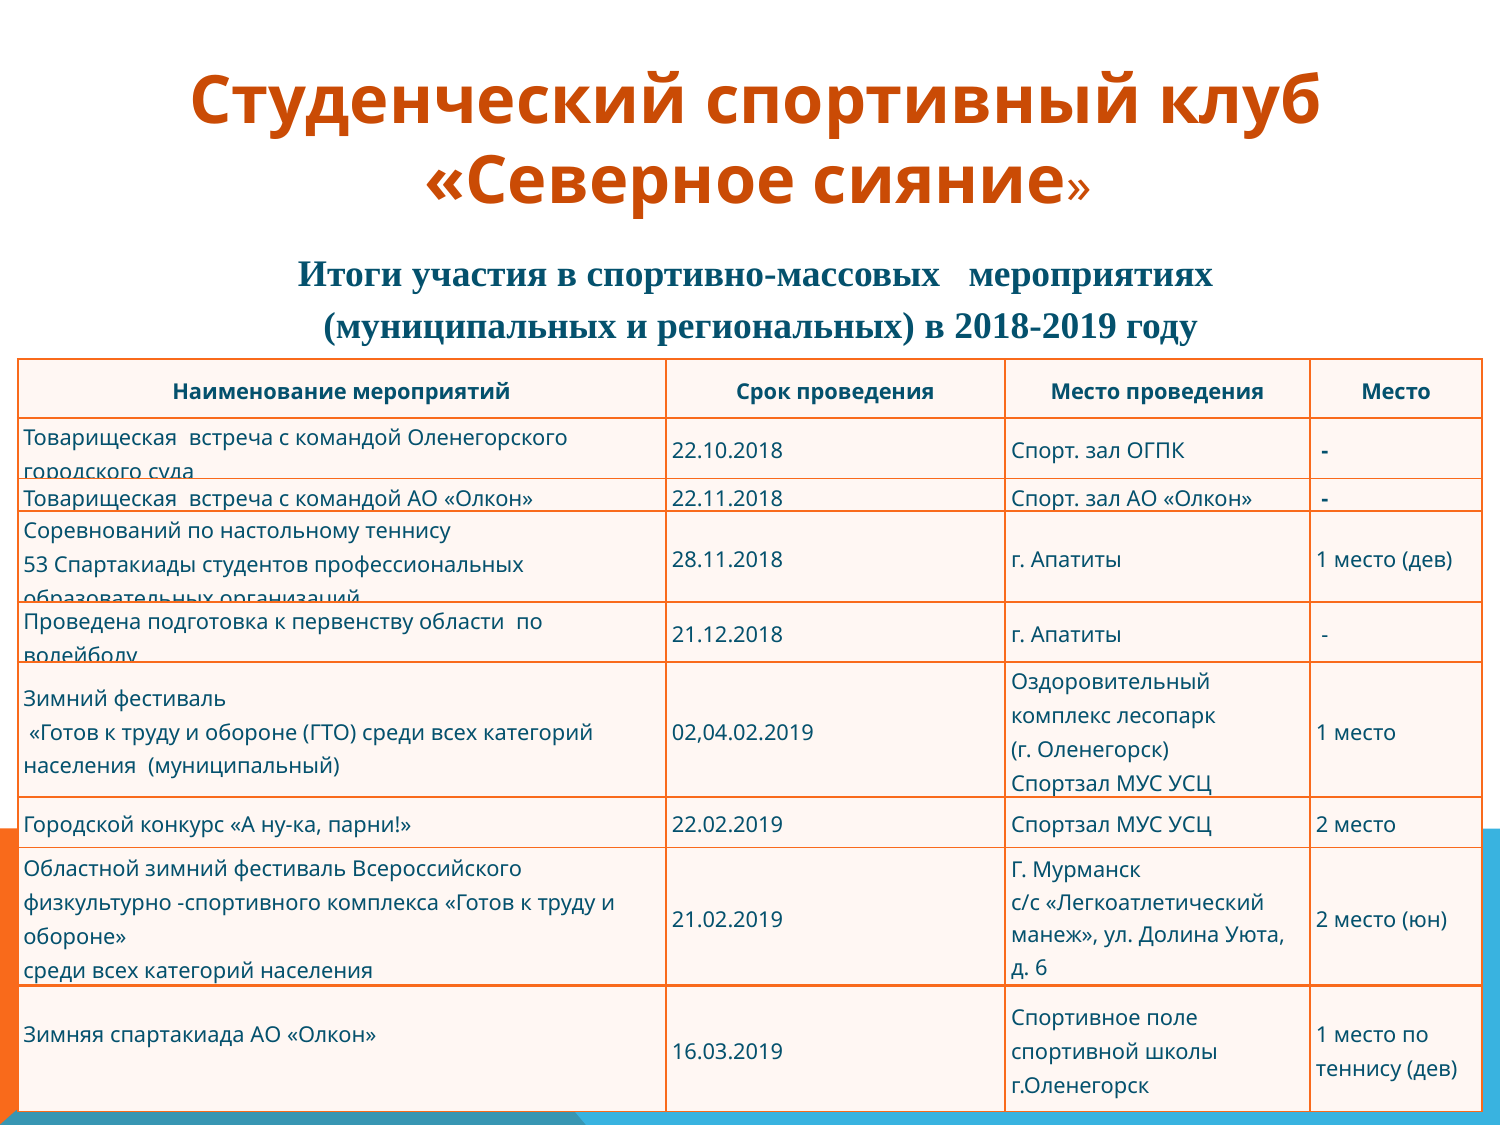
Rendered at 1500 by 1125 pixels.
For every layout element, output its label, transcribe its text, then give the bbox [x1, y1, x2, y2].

table_cell Соревнований по настольному теннису 53 Спартакиады студентов профессиональных образовательных организаций [19, 512, 665, 601]
table_cell 21.12.2018 [667, 603, 1004, 661]
table_cell Г. Мурманск с/с «Легкоатлетический манеж», ул. Долина Уюта, д. 6 [1006, 848, 1309, 984]
table_cell - [1311, 603, 1481, 661]
table_header Наименование мероприятий [19, 360, 665, 417]
table_cell Товарищеская встреча с командой Оленегорского городского суда [19, 419, 665, 478]
table_cell 02,04.02.2019 [667, 663, 1004, 796]
table_cell 22.02.2019 [667, 798, 1004, 847]
table_cell 21.02.2019 [667, 848, 1004, 984]
table_cell г. Апатиты [1006, 603, 1309, 661]
table_cell 2 место (юн) [1311, 848, 1481, 984]
table_cell 1 место [1311, 663, 1481, 796]
table_cell Зимняя спартакиада АО «Олкон» [19, 987, 665, 1111]
table_cell 1 место по теннису (дев) [1311, 987, 1481, 1111]
table_cell Проведена подготовка к первенству области по волейболу [19, 603, 665, 661]
table_cell Спортзал МУС УСЦ [1006, 798, 1309, 847]
table_cell Спорт. зал АО «Олкон» [1006, 479, 1309, 510]
table_cell 22.10.2018 [667, 419, 1004, 478]
table_cell Товарищеская встреча с командой АО «Олкон» [19, 479, 665, 510]
table_header Место [1311, 360, 1481, 417]
table_cell Оздоровительный комплекс лесопарк (г. Оленегорск) Спортзал МУС УСЦ [1006, 663, 1309, 796]
table_header Срок проведения [667, 360, 1004, 417]
text_box Студенческий спортивный клуб «Северное сияние» Итоги участия в спортивно-массовых мероприятиях (муниципальных и региональных) в 2018-2019 году [64, 49, 1447, 353]
table_cell 22.11.2018 [667, 479, 1004, 510]
table_header Место проведения [1006, 360, 1309, 417]
table_cell Спортивное поле спортивной школы г.Оленегорск [1006, 987, 1309, 1111]
table_cell Областной зимний фестиваль Всероссийского физкультурно -спортивного комплекса «Готов к труду и обороне» среди всех категорий населения [19, 848, 665, 984]
table_cell Спорт. зал ОГПК [1006, 419, 1309, 478]
table_cell 1 место (дев) [1311, 512, 1481, 601]
table_cell 2 место [1311, 798, 1481, 847]
table_cell 28.11.2018 [667, 512, 1004, 601]
table_cell - [1311, 479, 1481, 510]
table_cell - [1311, 419, 1481, 478]
table_cell Городской конкурс «А ну-ка, парни!» [19, 798, 665, 847]
table_cell 16.03.2019 [667, 987, 1004, 1111]
table_cell г. Апатиты [1006, 512, 1309, 601]
table_cell Зимний фестиваль «Готов к труду и обороне (ГТО) среди всех категорий населения (муниципальный) [19, 663, 665, 796]
